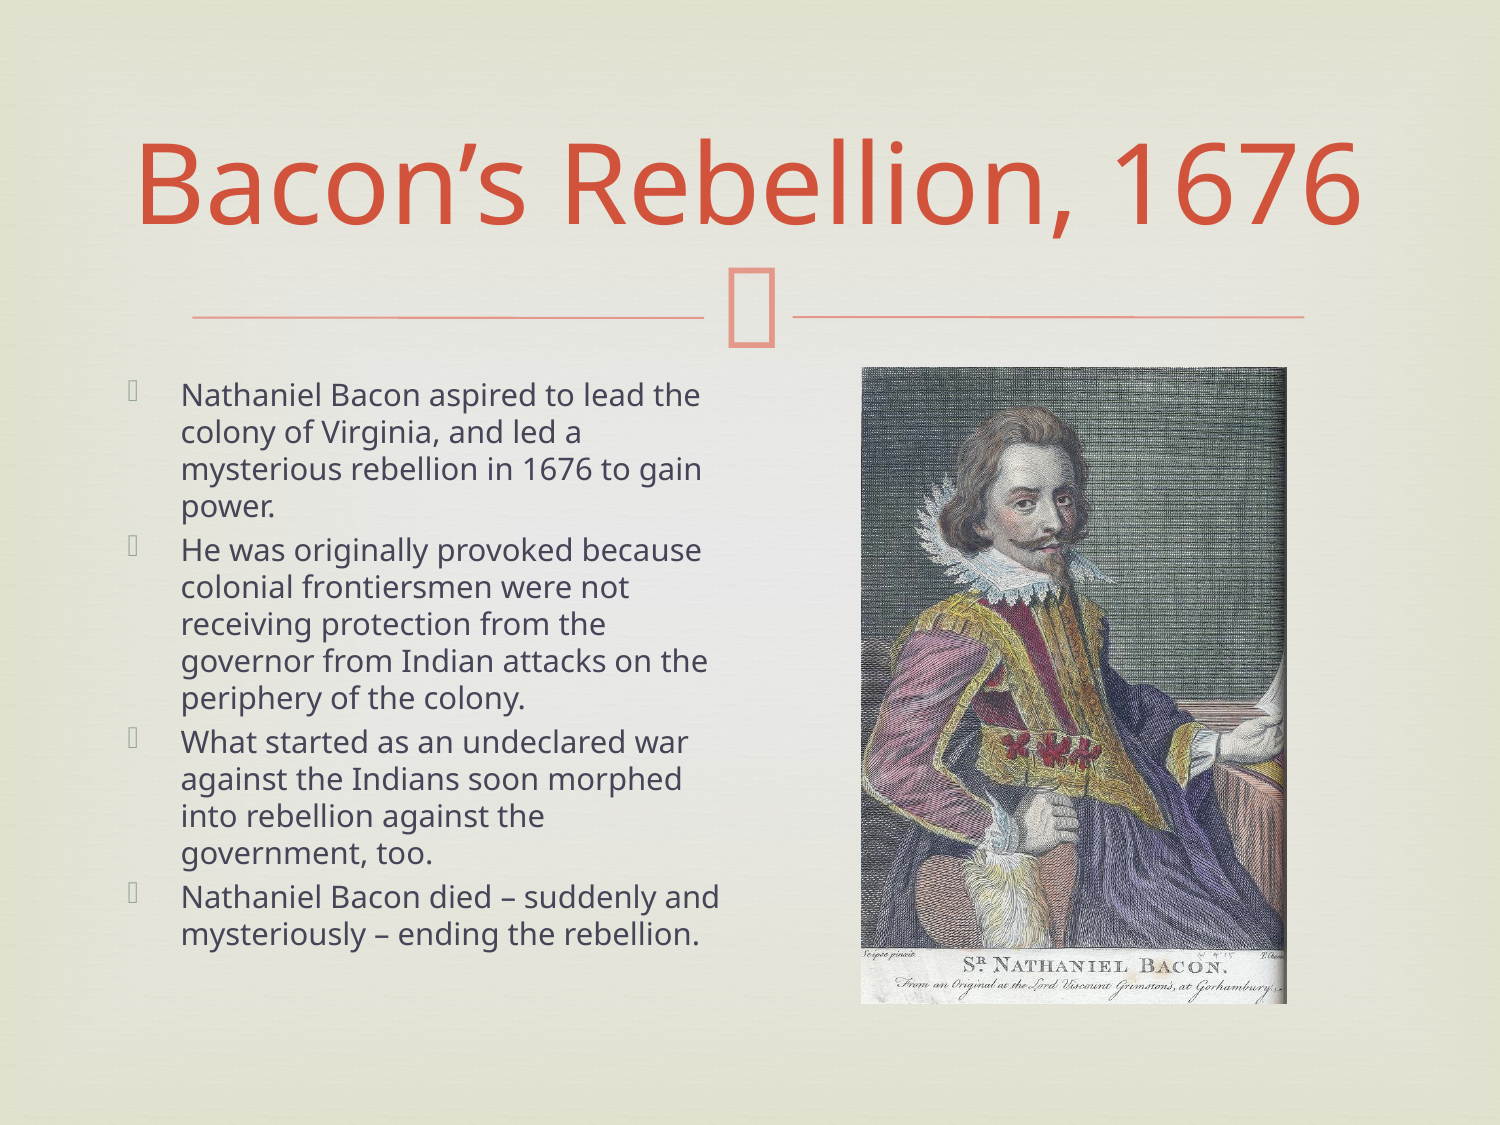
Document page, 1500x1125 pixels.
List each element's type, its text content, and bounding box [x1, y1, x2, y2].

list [860, 366, 1288, 1004]
list Nathaniel Bacon aspired to lead the colony of Virginia, and led a mysterious rebellion in 1676 to gain power. He was originally provoked because colonial frontiersmen were not receiving protection from the governor from Indian attacks on the periphery of the colony. What started as an undeclared war against the Indians soon morphed into rebellion against the government, too. Nathaniel Bacon died – suddenly and mysteriously – ending the rebellion. [112, 367, 737, 1004]
title Bacon’s Rebellion, 1676 [112, 93, 1386, 267]
